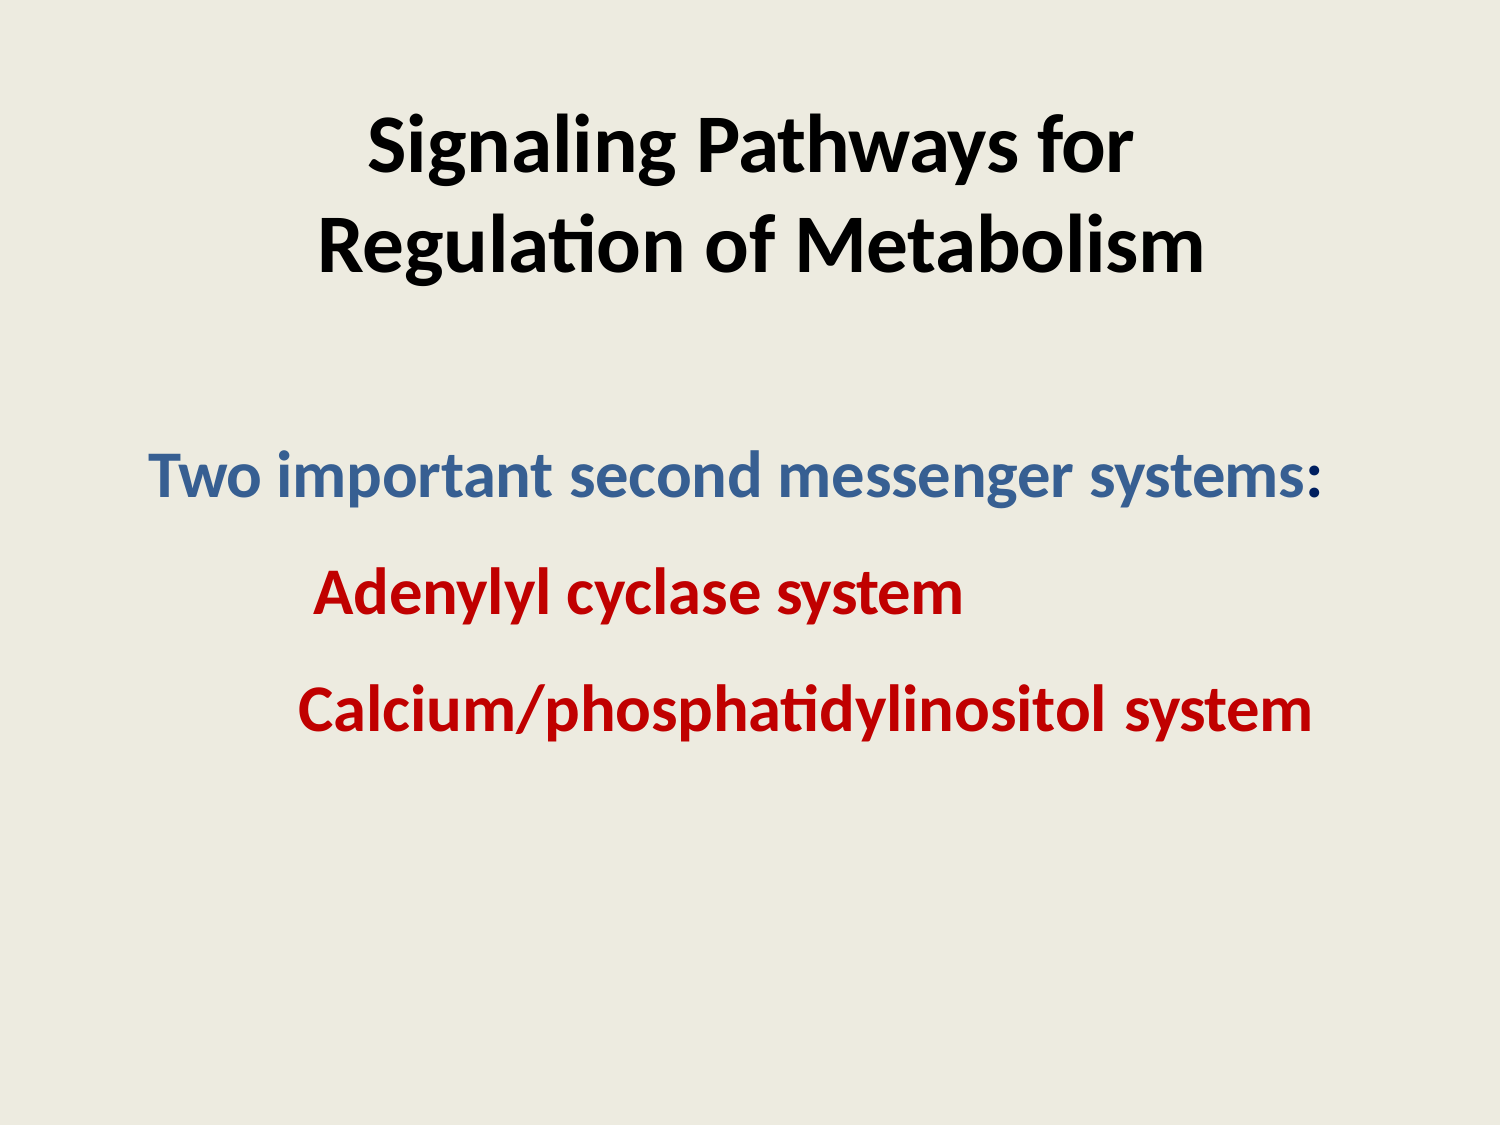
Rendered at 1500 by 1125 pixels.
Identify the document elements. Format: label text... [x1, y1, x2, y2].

text_box Signaling Pathways for Regulation of Metabolism [315, 89, 1216, 290]
text_box Two important second messenger systems: Adenylyl cyclase system Calcium/phosphatidylinositol system [146, 394, 1337, 745]
